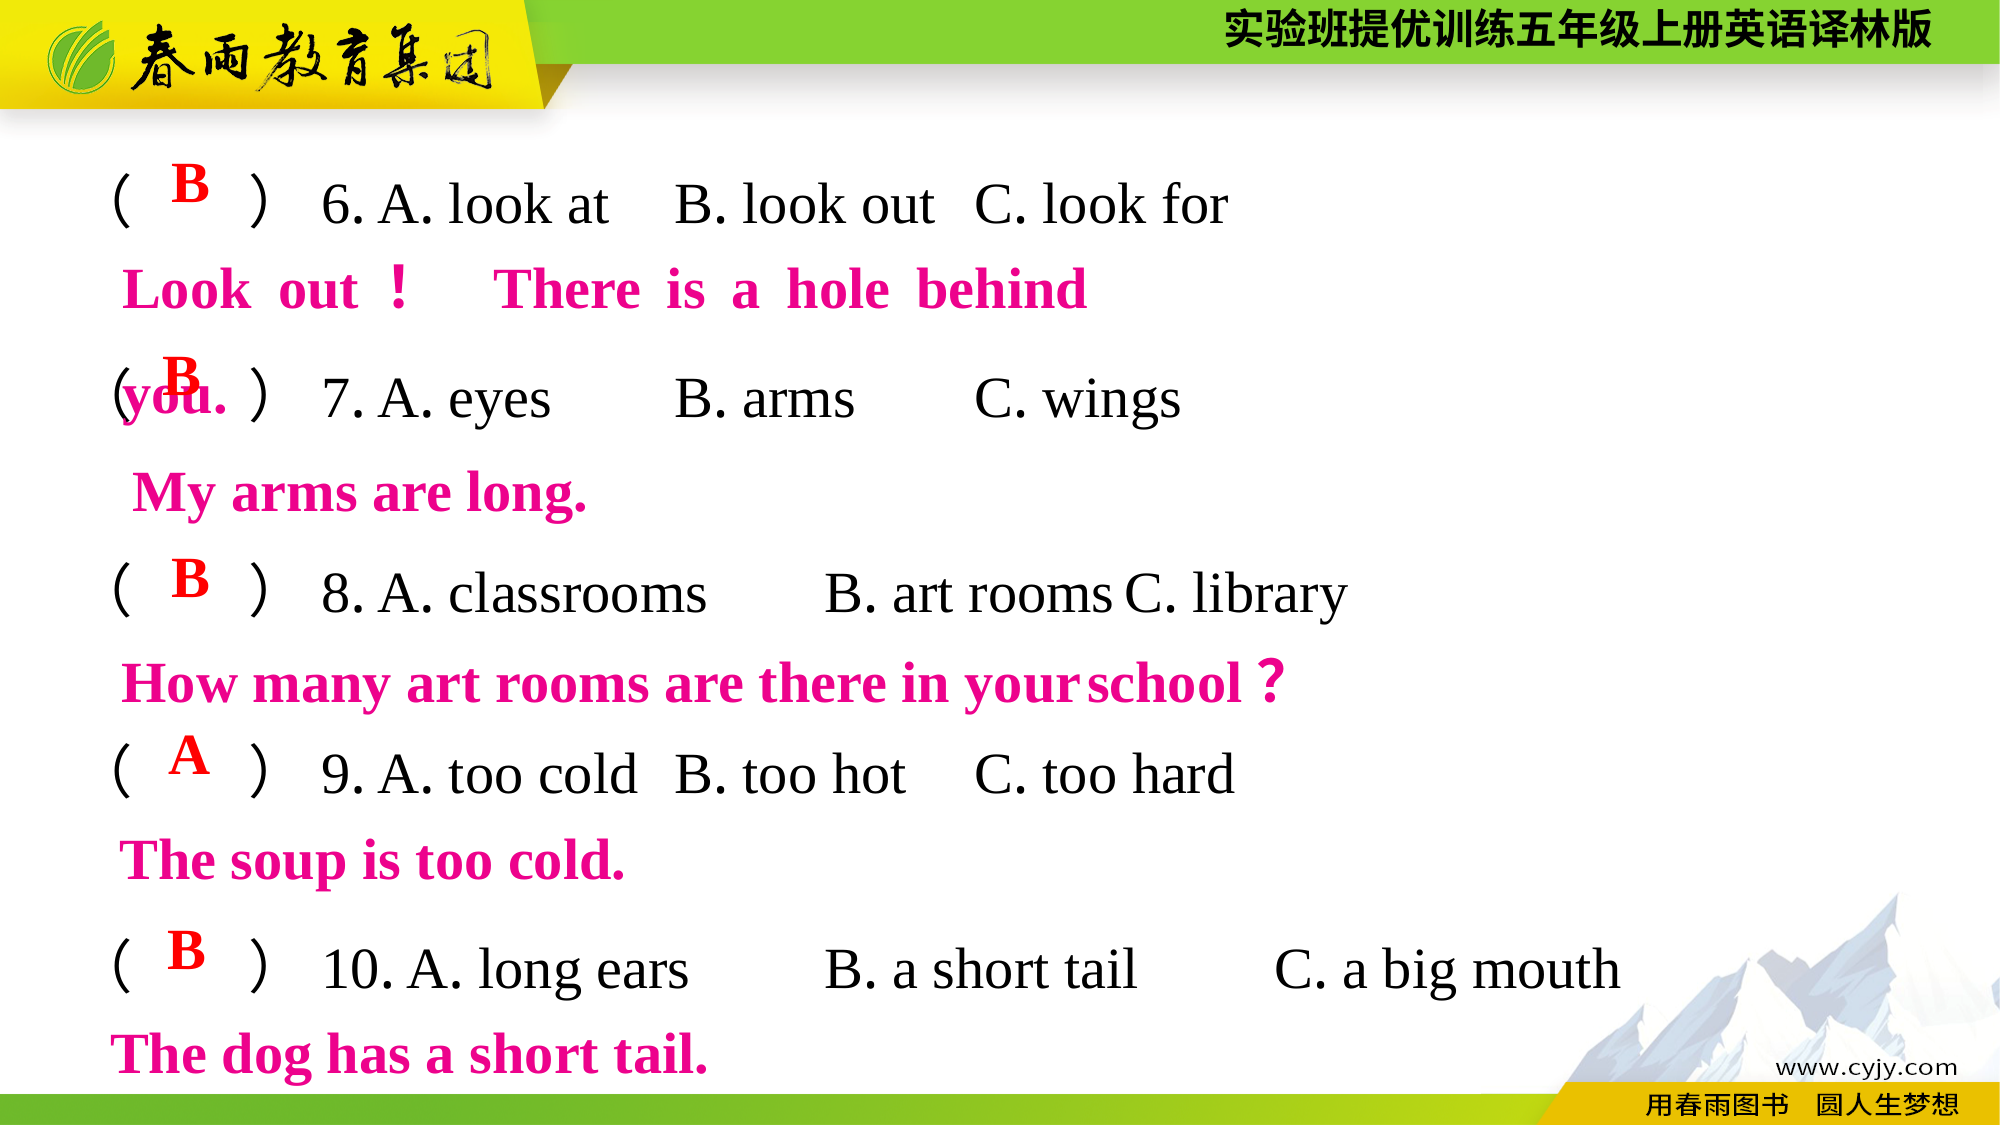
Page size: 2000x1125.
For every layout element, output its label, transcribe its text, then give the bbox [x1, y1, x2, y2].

list （ ）6. A. look at B. look out C. look for （ ）7. A. eyes B. arms C. wings （ ）8. A. classrooms B. art rooms C. library [59, 122, 1944, 638]
text_box The dog has a short tail. [95, 972, 725, 1093]
text_box B [156, 137, 225, 222]
text_box （ ）9. A. too cold B. too hot C. too hard （ ）10. A. long ears B. a short tail C. a big mouth [59, 693, 1944, 1008]
picture [0, 0, 2000, 1125]
text_box B [147, 329, 217, 414]
text_box How many art rooms are there in your school？ [106, 601, 1340, 722]
text_box My arms are long. [117, 410, 604, 531]
text_box The soup is too cold. [104, 778, 642, 899]
text_box B [152, 903, 222, 989]
text_box A [154, 708, 226, 794]
text_box B [156, 531, 225, 617]
text_box Look out！ There is a hole behind you. [107, 208, 1104, 328]
